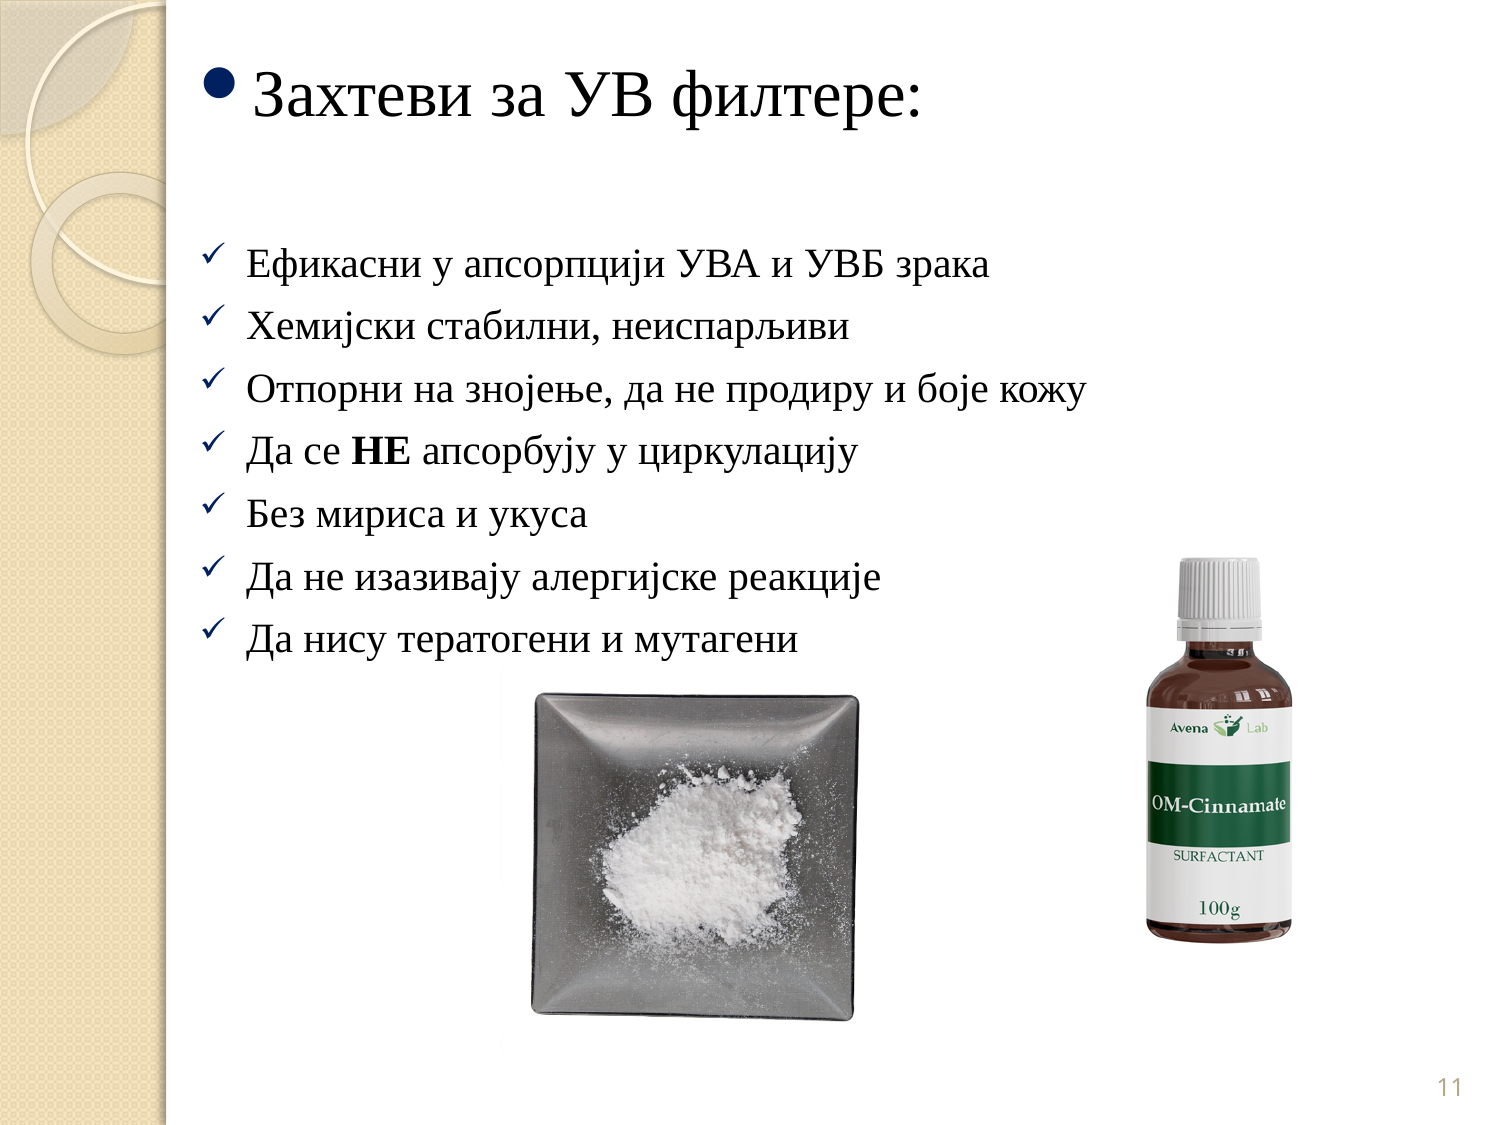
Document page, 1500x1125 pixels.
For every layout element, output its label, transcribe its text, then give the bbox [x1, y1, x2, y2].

slide_number 11 [1413, 1053, 1488, 1113]
picture [501, 668, 885, 1052]
list Захтеви за УВ филтере: Ефикасни у апсорпцији УВА и УВБ зрака Хемијски стабилни, неиспарљиви Отпорни на знојење, да не продиру и боје кожу Да се НЕ апсорбују у циркулацију Без мириса и укуса Да не изазивају алергијске реакције Да нису тератогени и мутагени [171, 42, 1459, 1083]
picture [938, 479, 1500, 1041]
